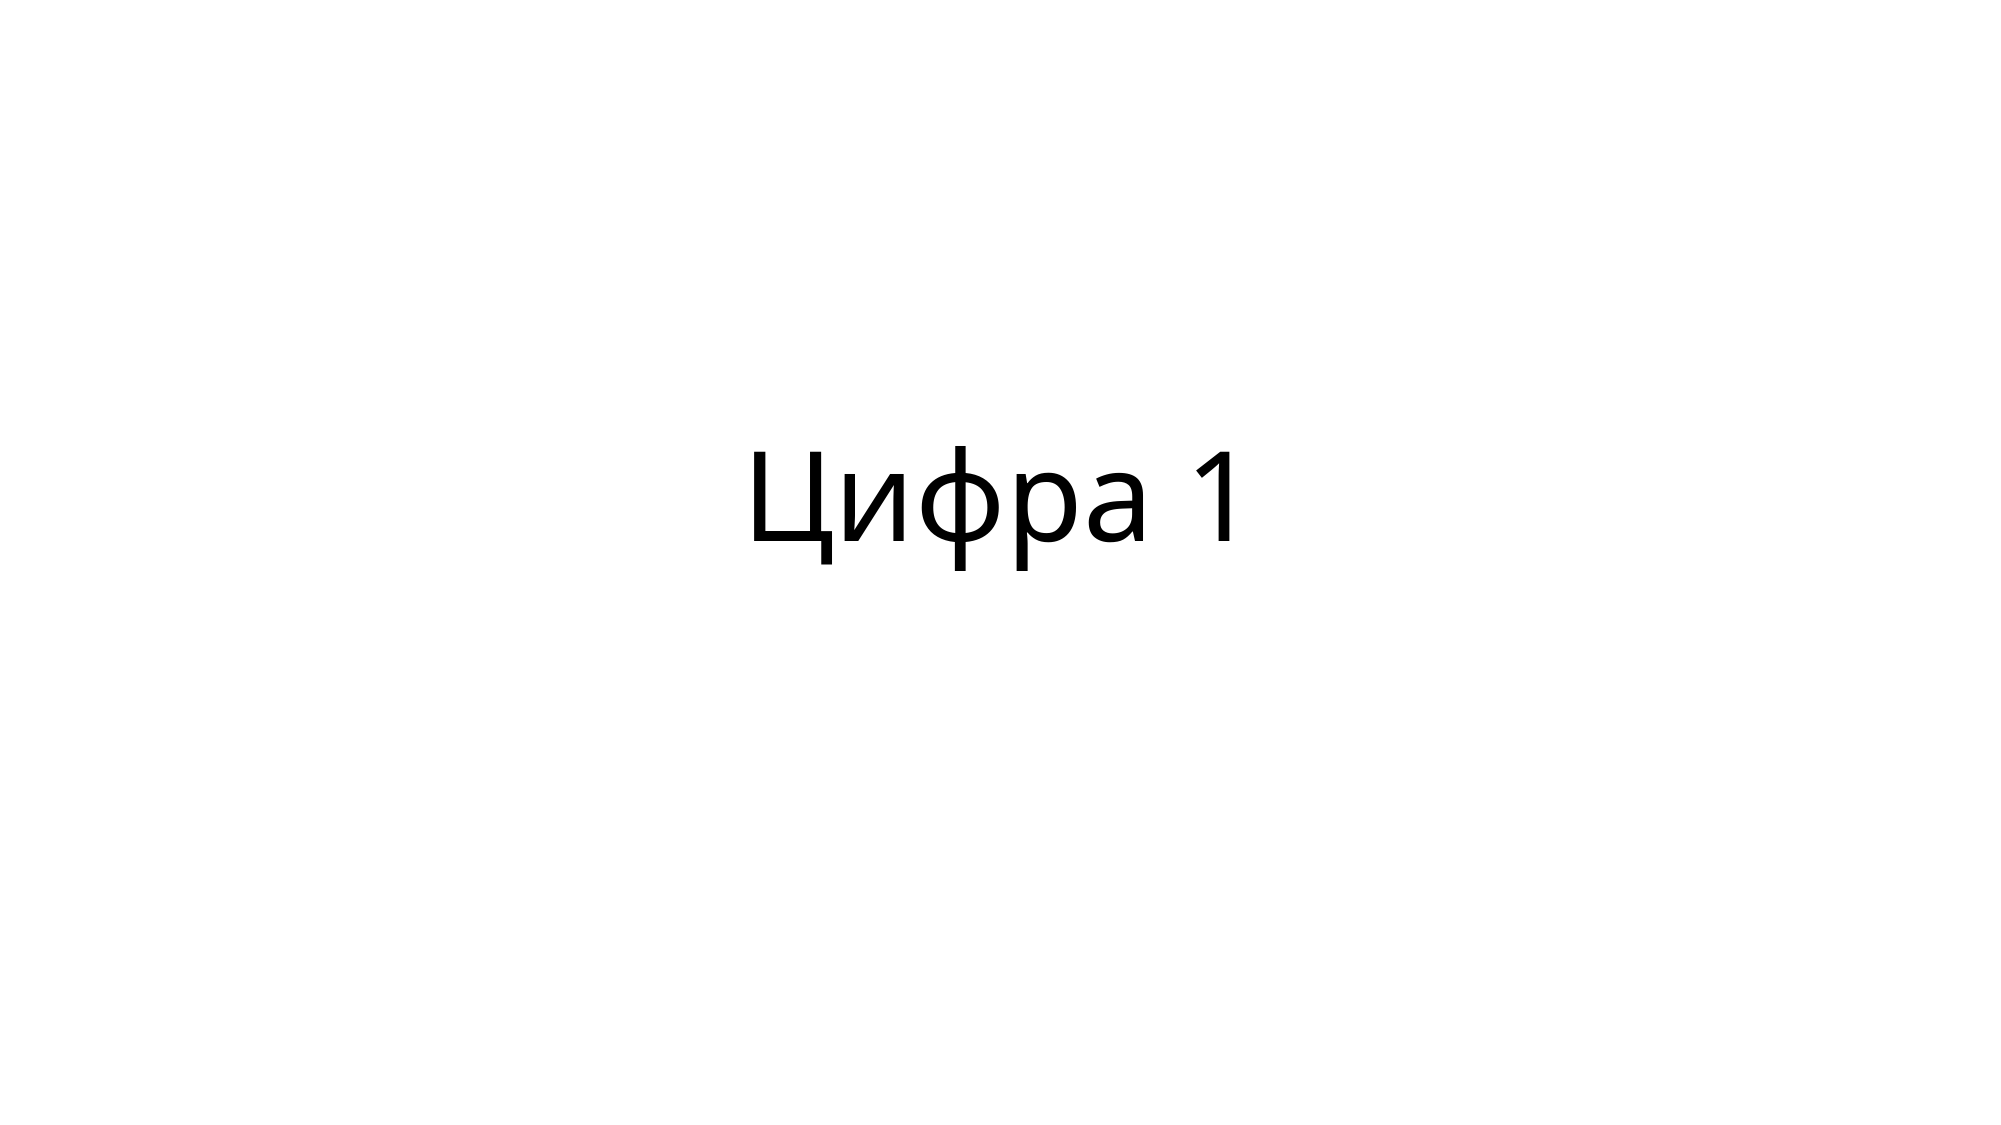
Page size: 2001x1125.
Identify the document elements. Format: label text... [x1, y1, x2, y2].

title Цифра 1 [249, 184, 1750, 576]
